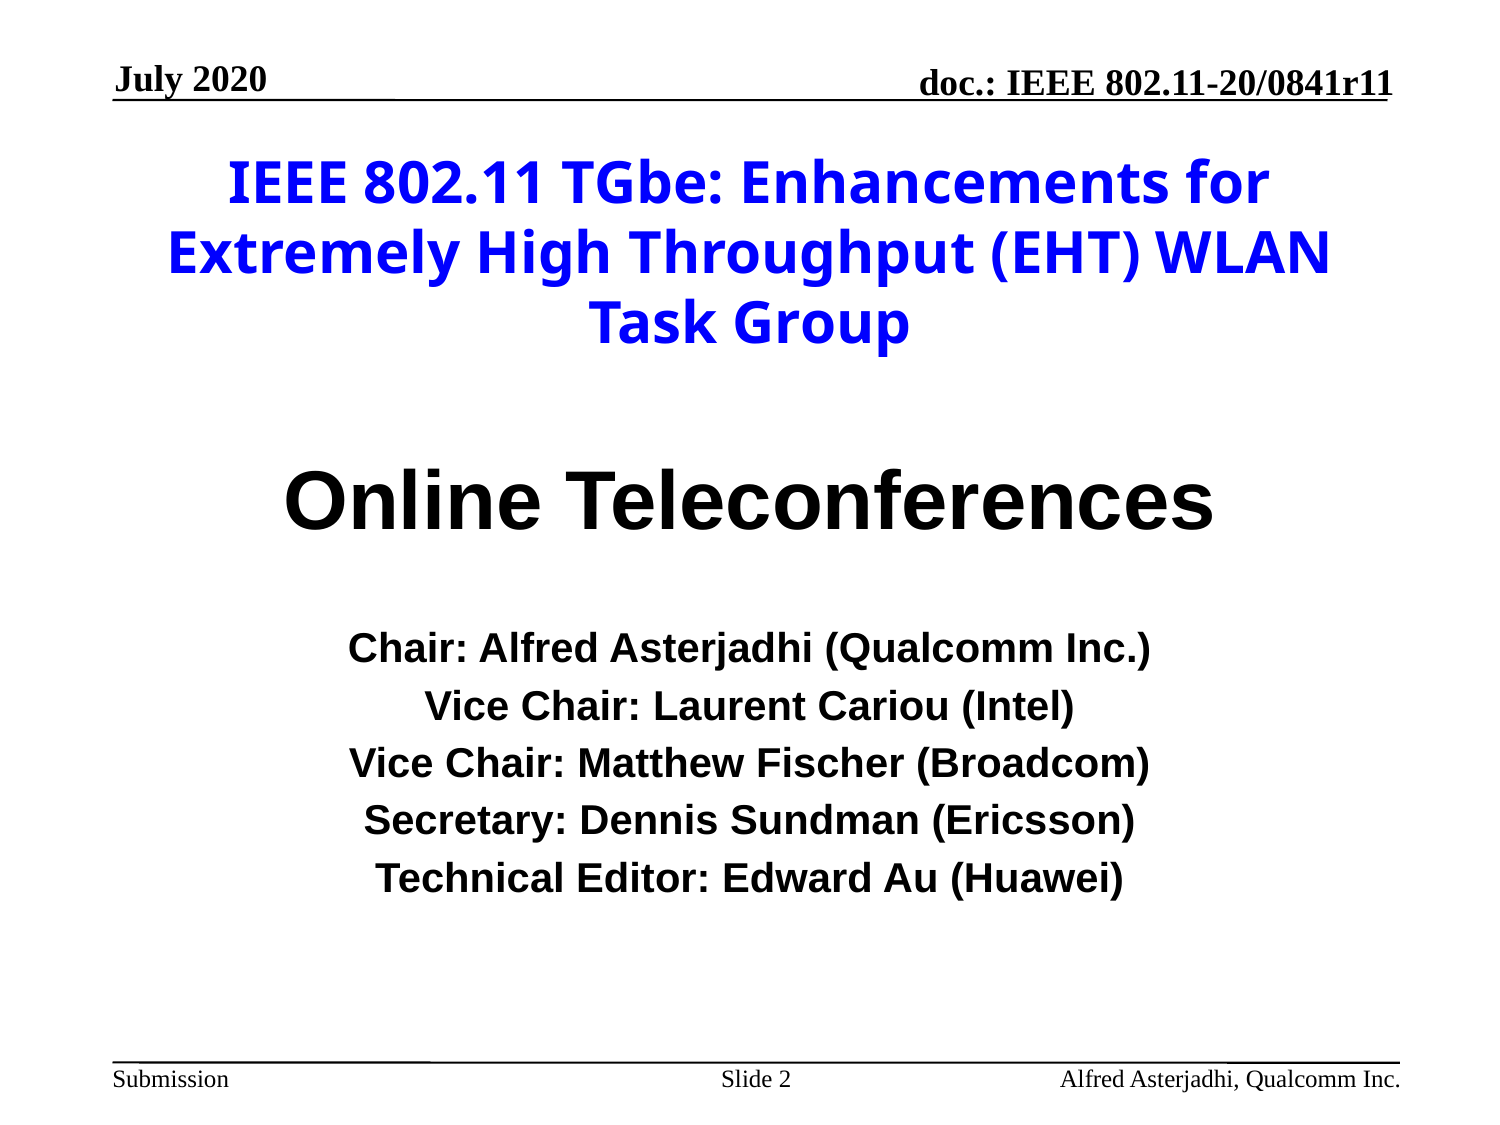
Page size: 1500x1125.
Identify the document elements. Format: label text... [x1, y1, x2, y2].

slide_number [114, 54, 493, 100]
title IEEE 802.11 TGbe: Enhancements for Extremely High Throughput (EHT) WLAN Task Group [112, 112, 1388, 388]
footer Alfred Asterjadhi, Qualcomm Inc. [878, 1061, 1402, 1093]
list Online Teleconferences Chair: Alfred Asterjadhi (Qualcomm Inc.) Vice Chair: Laurent Cariou (Intel) Vice Chair: Matthew Fischer (Broadcom) Secretary: Dennis Sundman (Ericsson) Technical Editor: Edward Au (Huawei) [112, 449, 1388, 1063]
slide_number Slide 2 [712, 1061, 800, 1123]
